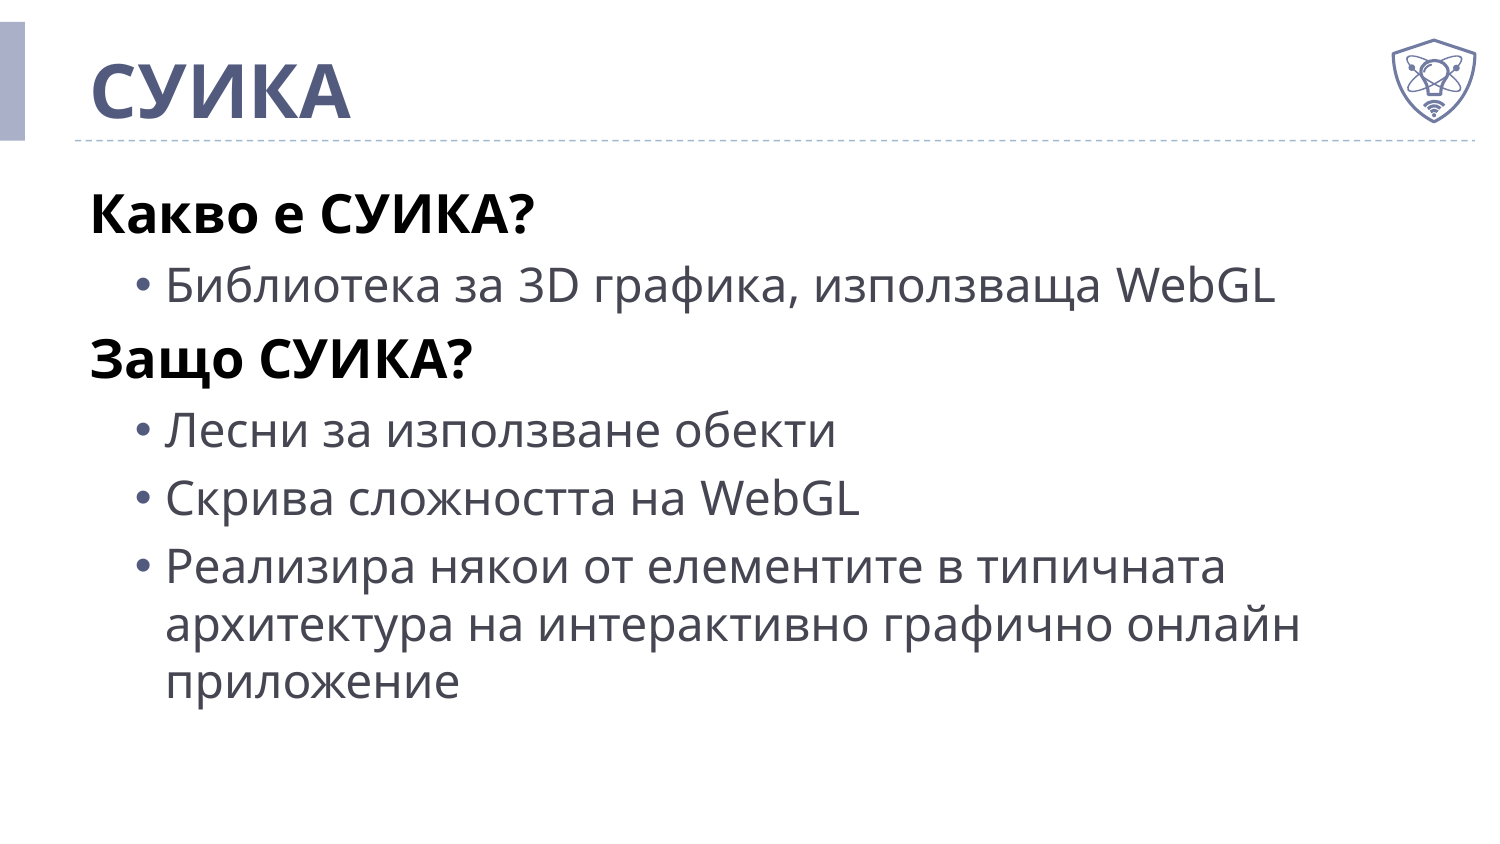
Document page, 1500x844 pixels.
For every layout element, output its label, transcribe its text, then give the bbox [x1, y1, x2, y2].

list Какво е СУИКА? Библиотека за 3D графика, използваща WebGL Защо СУИКА? Лесни за използване обекти Скрива сложността на WebGL Реализира някои от елементите в типичната архитектура на интерактивно графично онлайн приложение [75, 171, 1475, 835]
title СУИКА [75, 18, 1475, 141]
